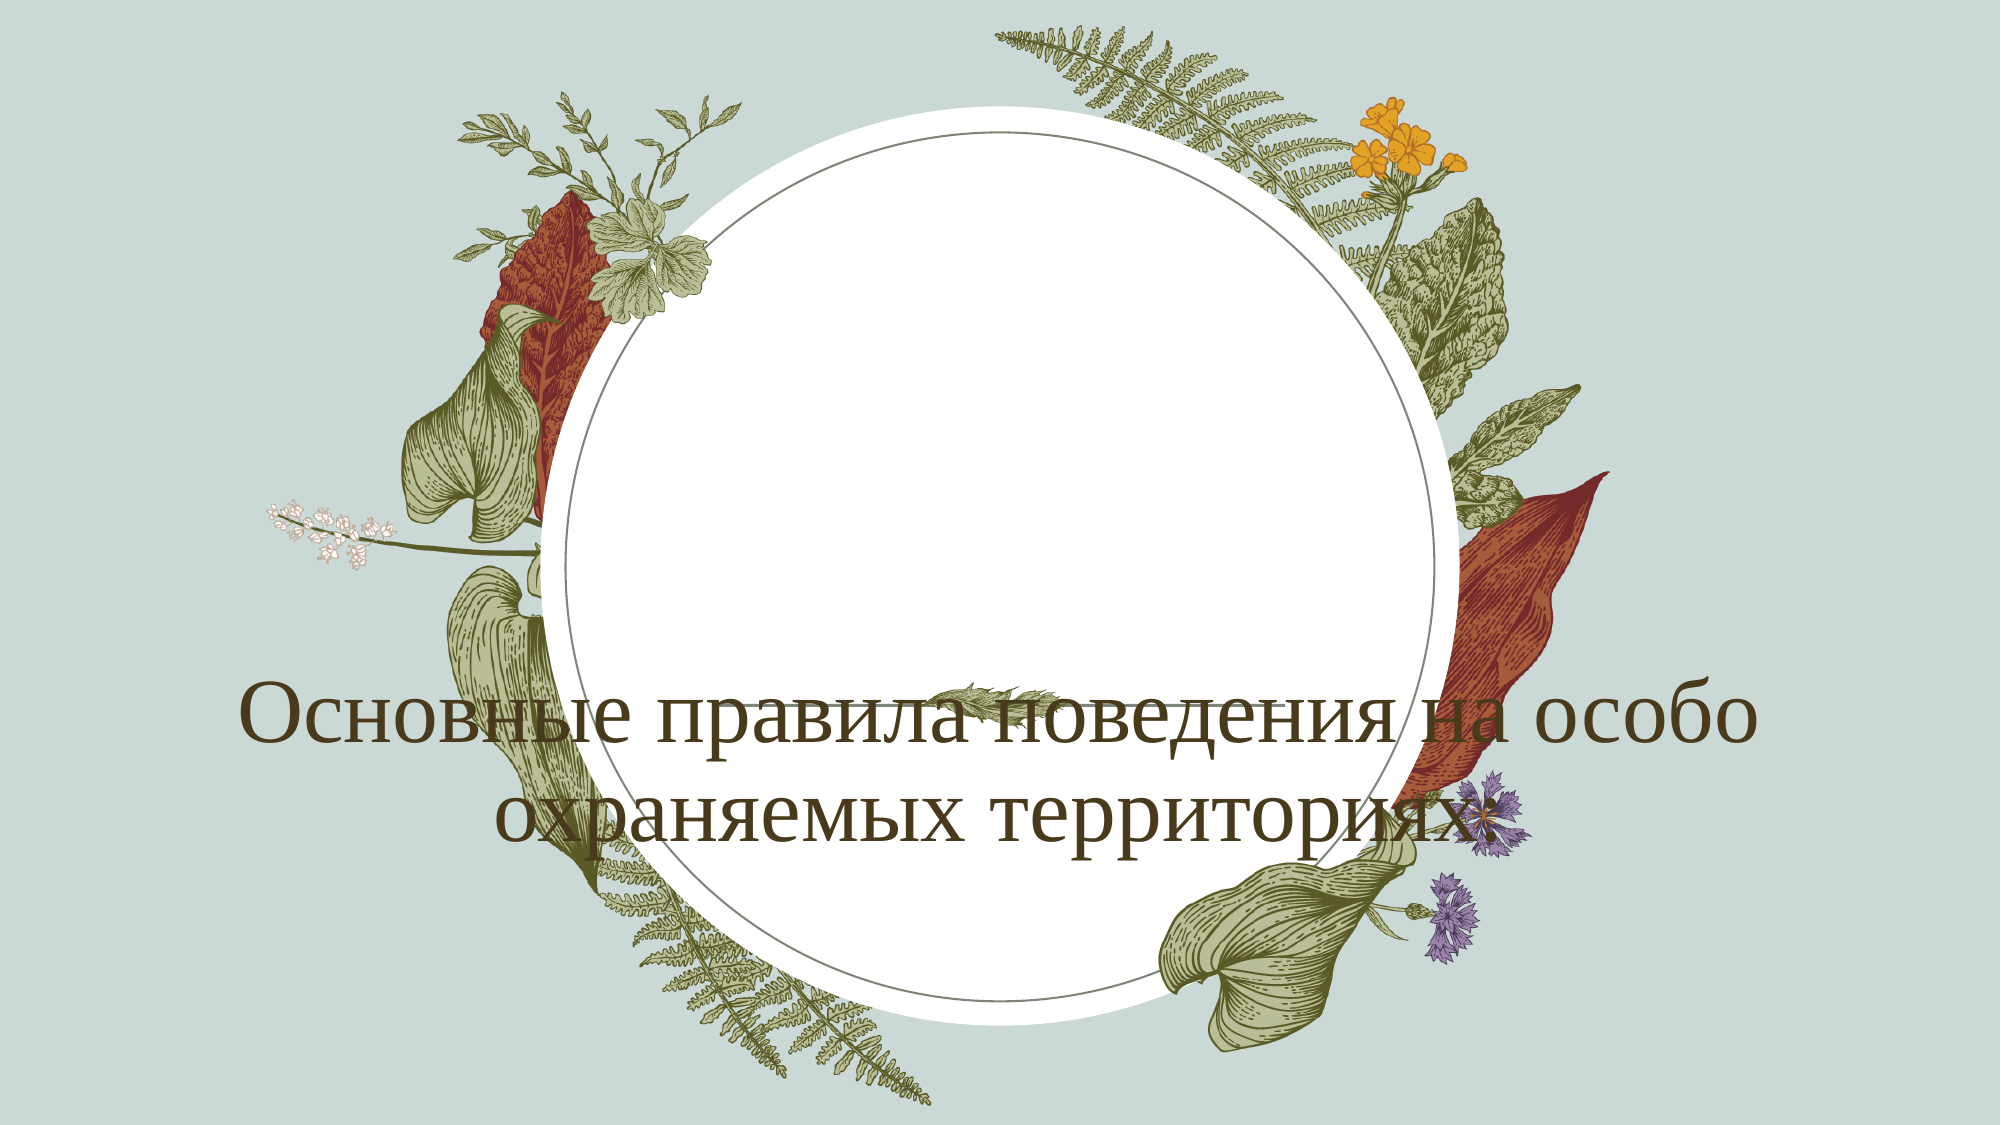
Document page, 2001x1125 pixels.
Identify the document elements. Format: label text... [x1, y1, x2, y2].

title Основные правила поведения на особо охраняемых территориях: [189, 635, 1811, 869]
picture [248, 869, 1626, 1125]
picture [248, 0, 1626, 635]
